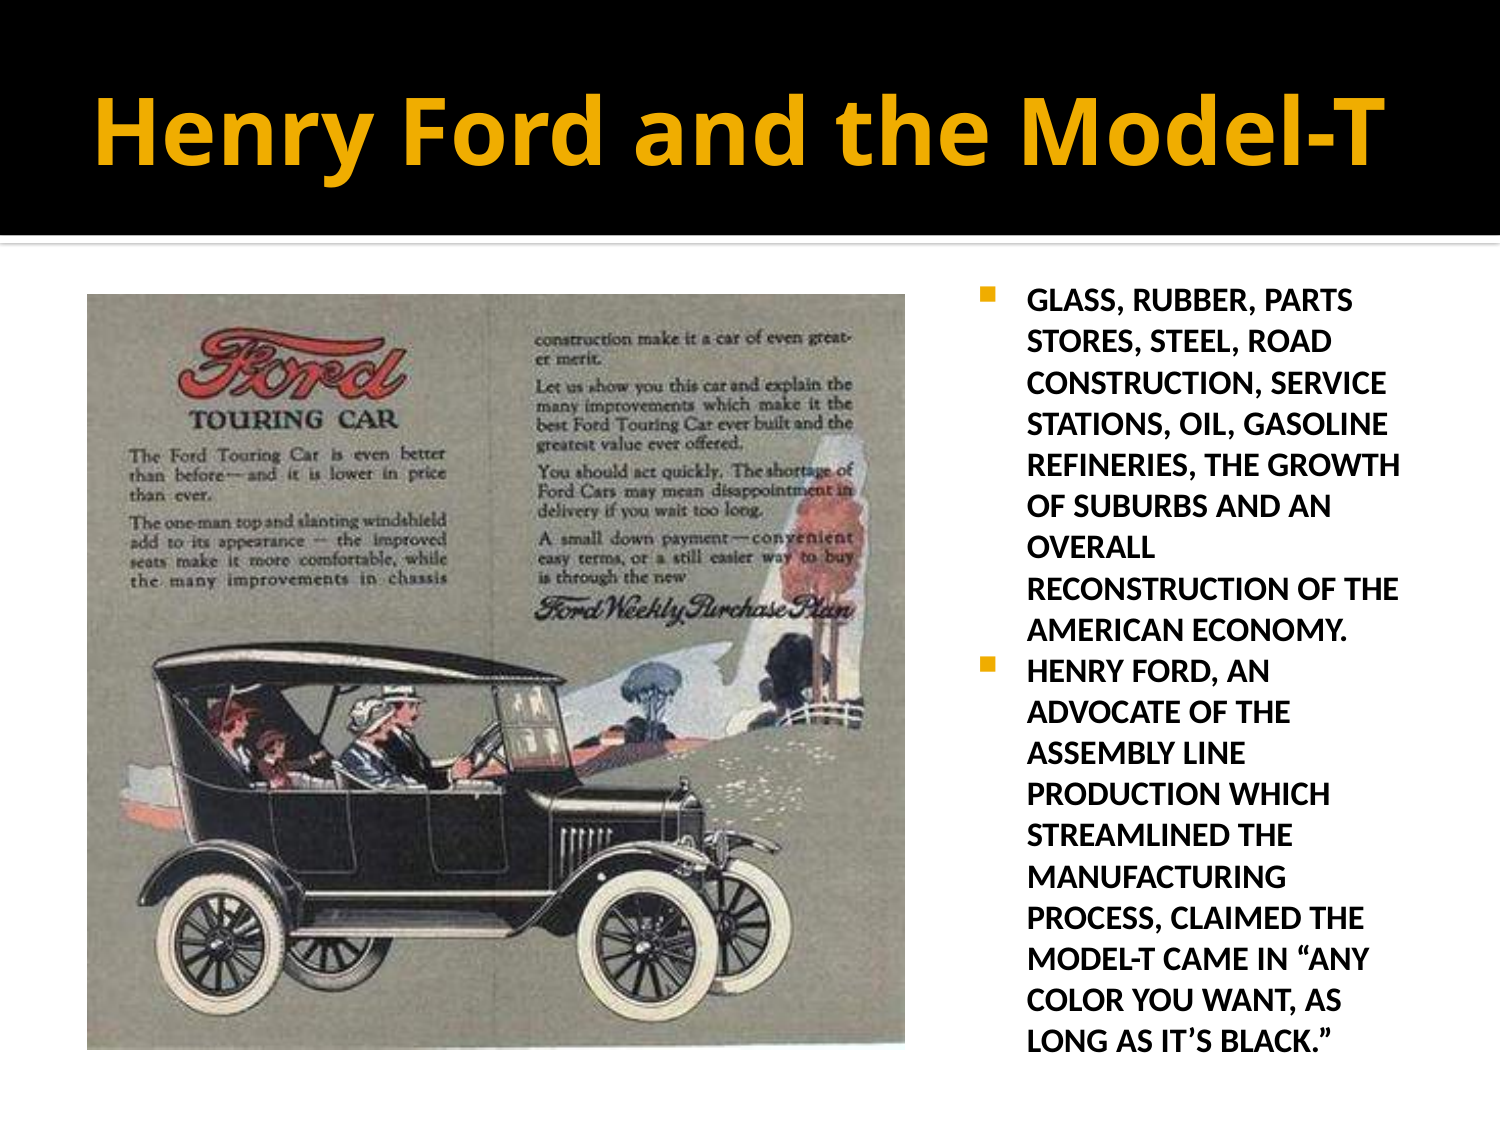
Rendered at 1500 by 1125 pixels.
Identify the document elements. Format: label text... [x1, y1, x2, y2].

title Henry Ford and the Model-T [75, 24, 1425, 231]
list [87, 294, 905, 1050]
list GLASS, RUBBER, PARTS STORES, STEEL, ROAD CONSTRUCTION, SERVICE STATIONS, OIL, GASOLINE REFINERIES, THE GROWTH OF SUBURBS AND AN OVERALL RECONSTRUCTION OF THE AMERICAN ECONOMY. HENRY FORD, AN ADVOCATE OF THE ASSEMBLY LINE PRODUCTION WHICH STREAMLINED THE MANUFACTURING PROCESS, CLAIMED THE MODEL-T CAME IN “ANY COLOR YOU WANT, AS LONG AS IT’S BLACK.” [950, 262, 1425, 1088]
